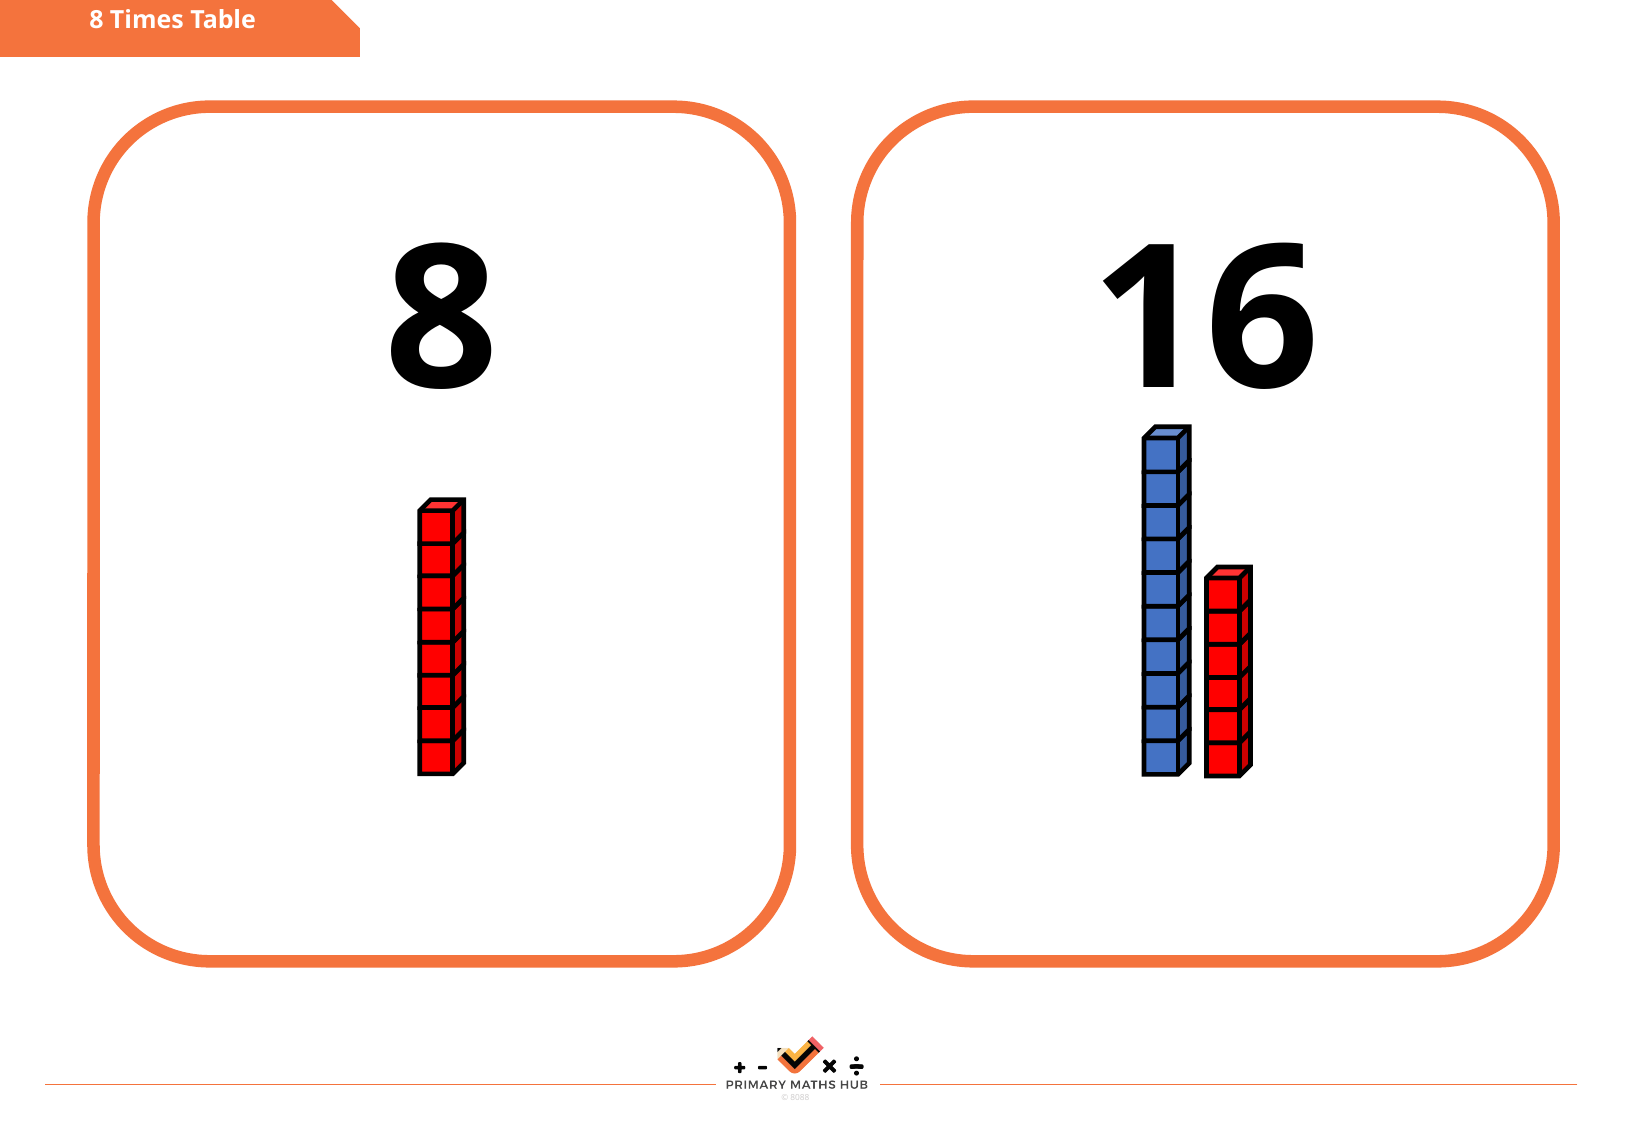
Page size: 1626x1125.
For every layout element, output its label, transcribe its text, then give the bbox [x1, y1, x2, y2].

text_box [1206, 567, 1251, 776]
text_box [92, 207, 792, 963]
text_box [856, 209, 1555, 963]
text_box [419, 499, 464, 774]
text_box 16 [857, 179, 1554, 435]
text_box 8 [93, 179, 790, 435]
picture [722, 1034, 872, 1094]
text_box © 8088 [720, 1084, 870, 1110]
text_box [864, 105, 1547, 179]
text_box 8 Times Table [0, 0, 361, 58]
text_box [1144, 426, 1190, 775]
text_box [100, 105, 783, 179]
